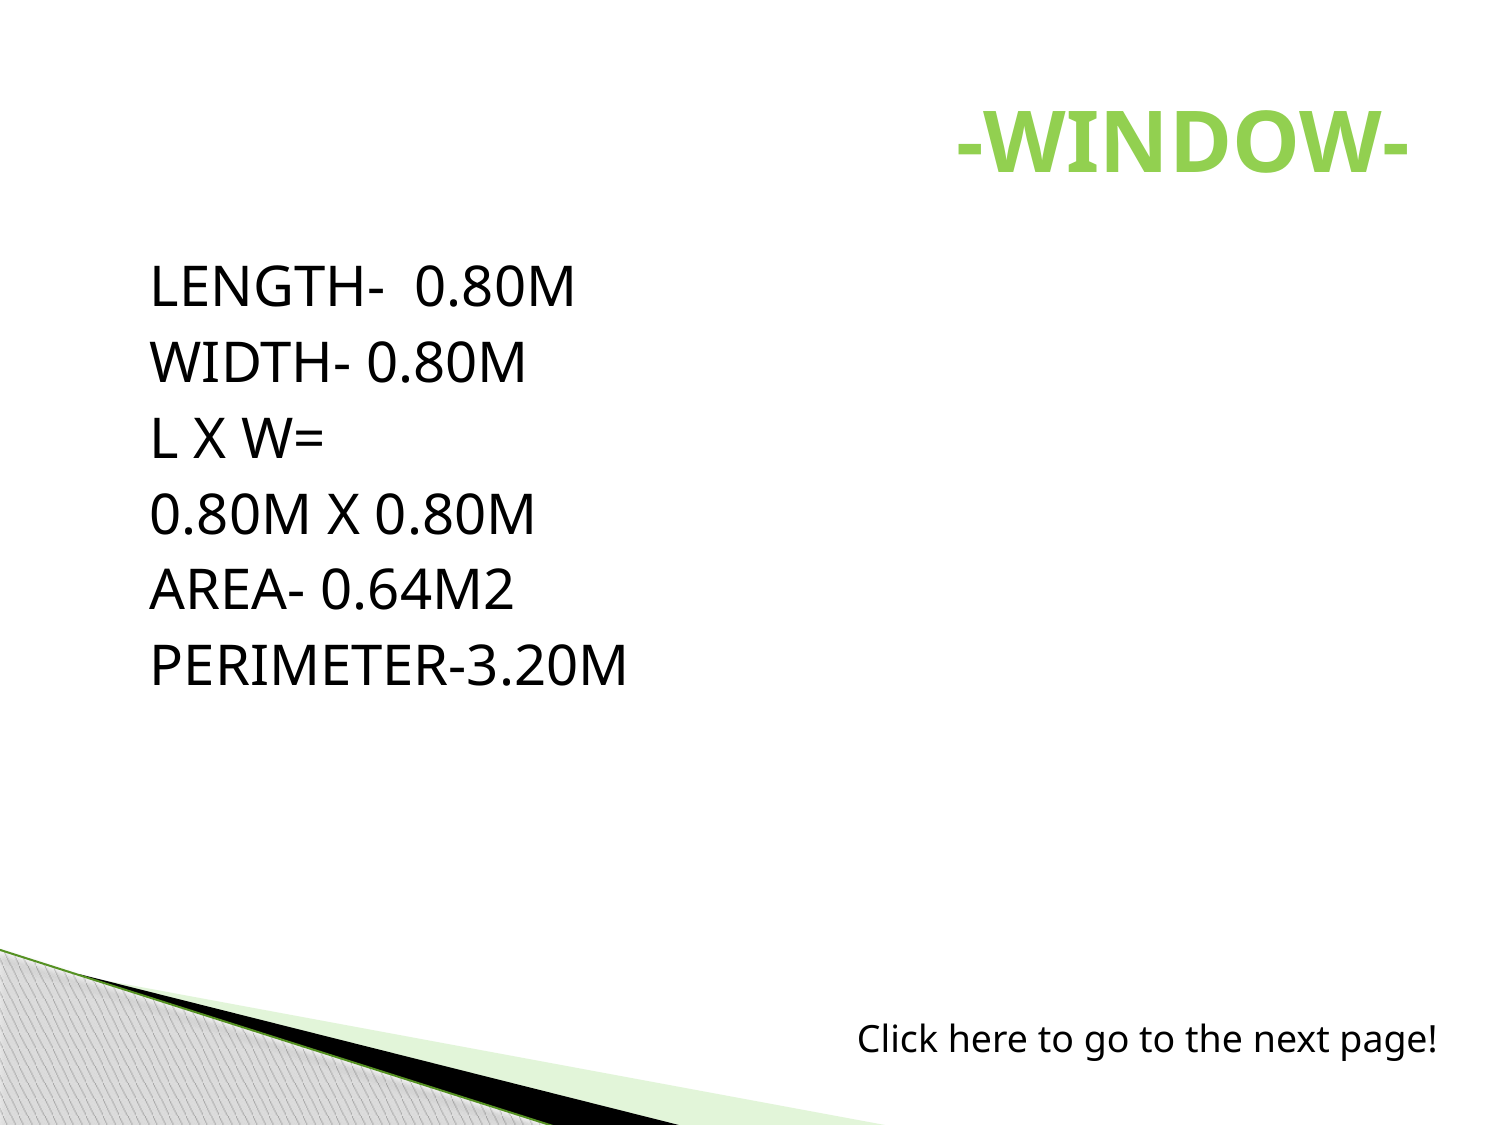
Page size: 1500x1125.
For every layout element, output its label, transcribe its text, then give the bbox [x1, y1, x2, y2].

list LENGTH- 0.80M WIDTH- 0.80M L X W= 0.80M X 0.80M AREA- 0.64M2 PERIMETER-3.20M [75, 243, 1425, 986]
title -WINDOW- [75, 45, 1425, 233]
text_box Click here to go to the next page! [621, 1007, 1454, 1068]
